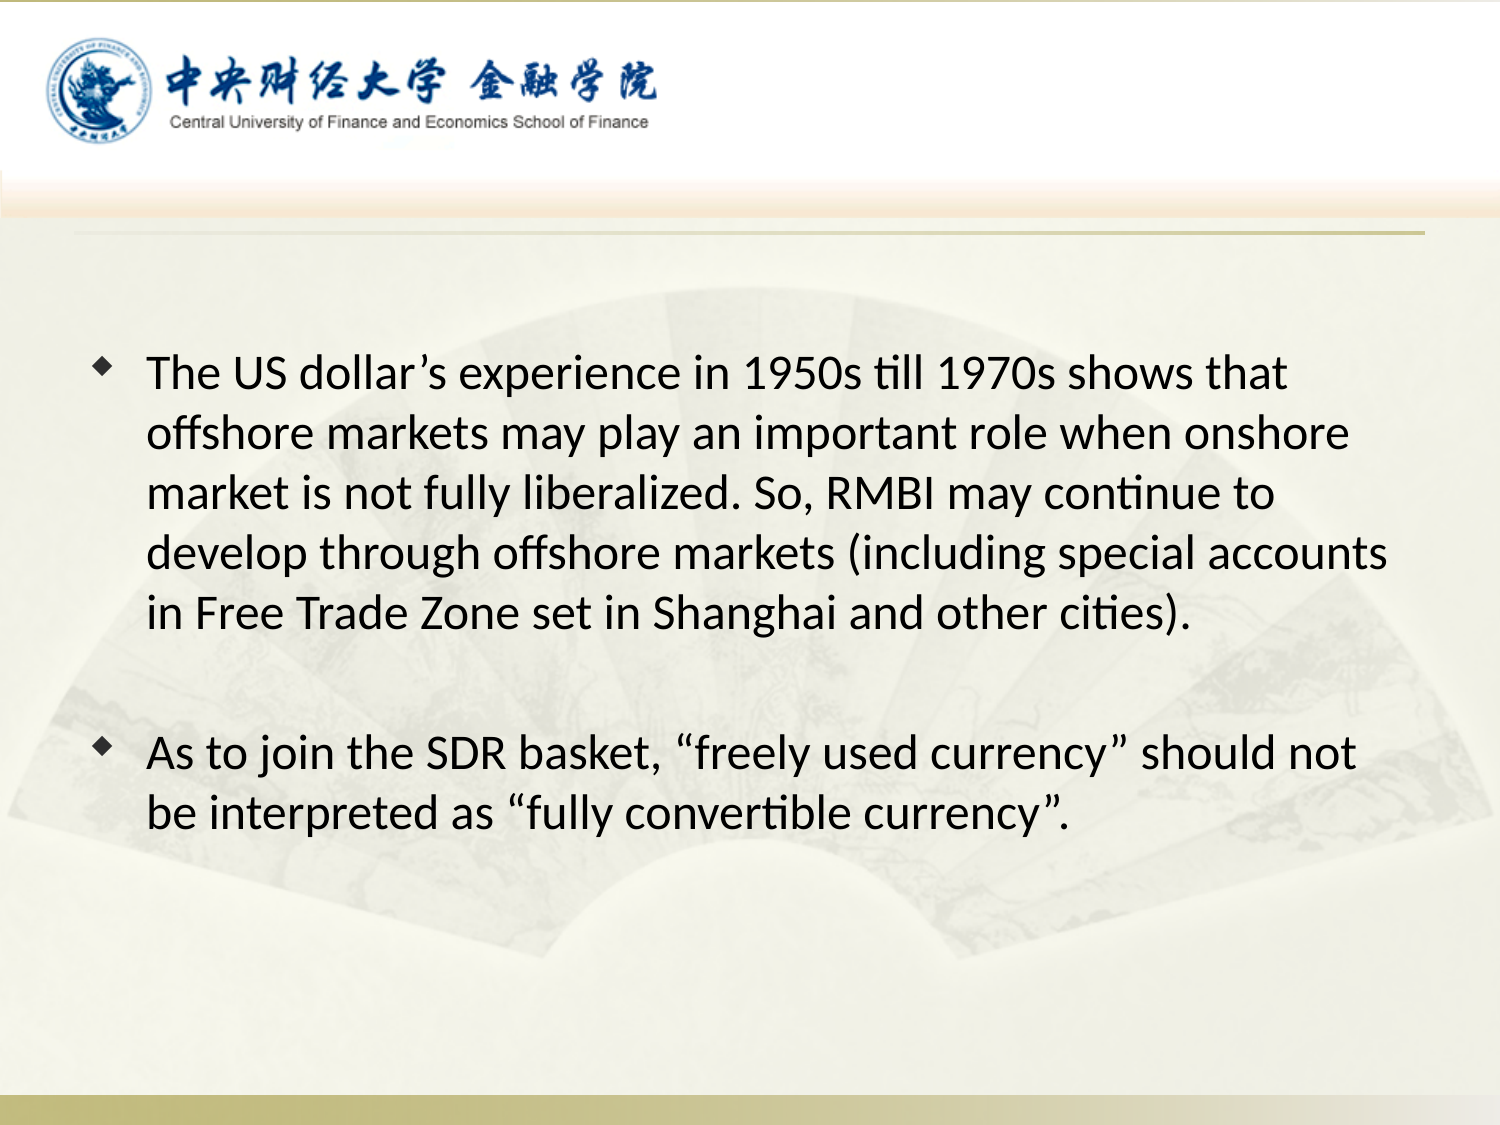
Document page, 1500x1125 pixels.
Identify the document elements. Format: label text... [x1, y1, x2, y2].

list The US dollar’s experience in 1950s till 1970s shows that offshore markets may play an important role when onshore market is not fully liberalized. So, RMBI may continue to develop through offshore markets (including special accounts in Free Trade Zone set in Shanghai and other cities). As to join the SDR basket, “freely used currency” should not be interpreted as “fully convertible currency”. [75, 262, 1425, 1032]
picture [0, 2, 1500, 218]
